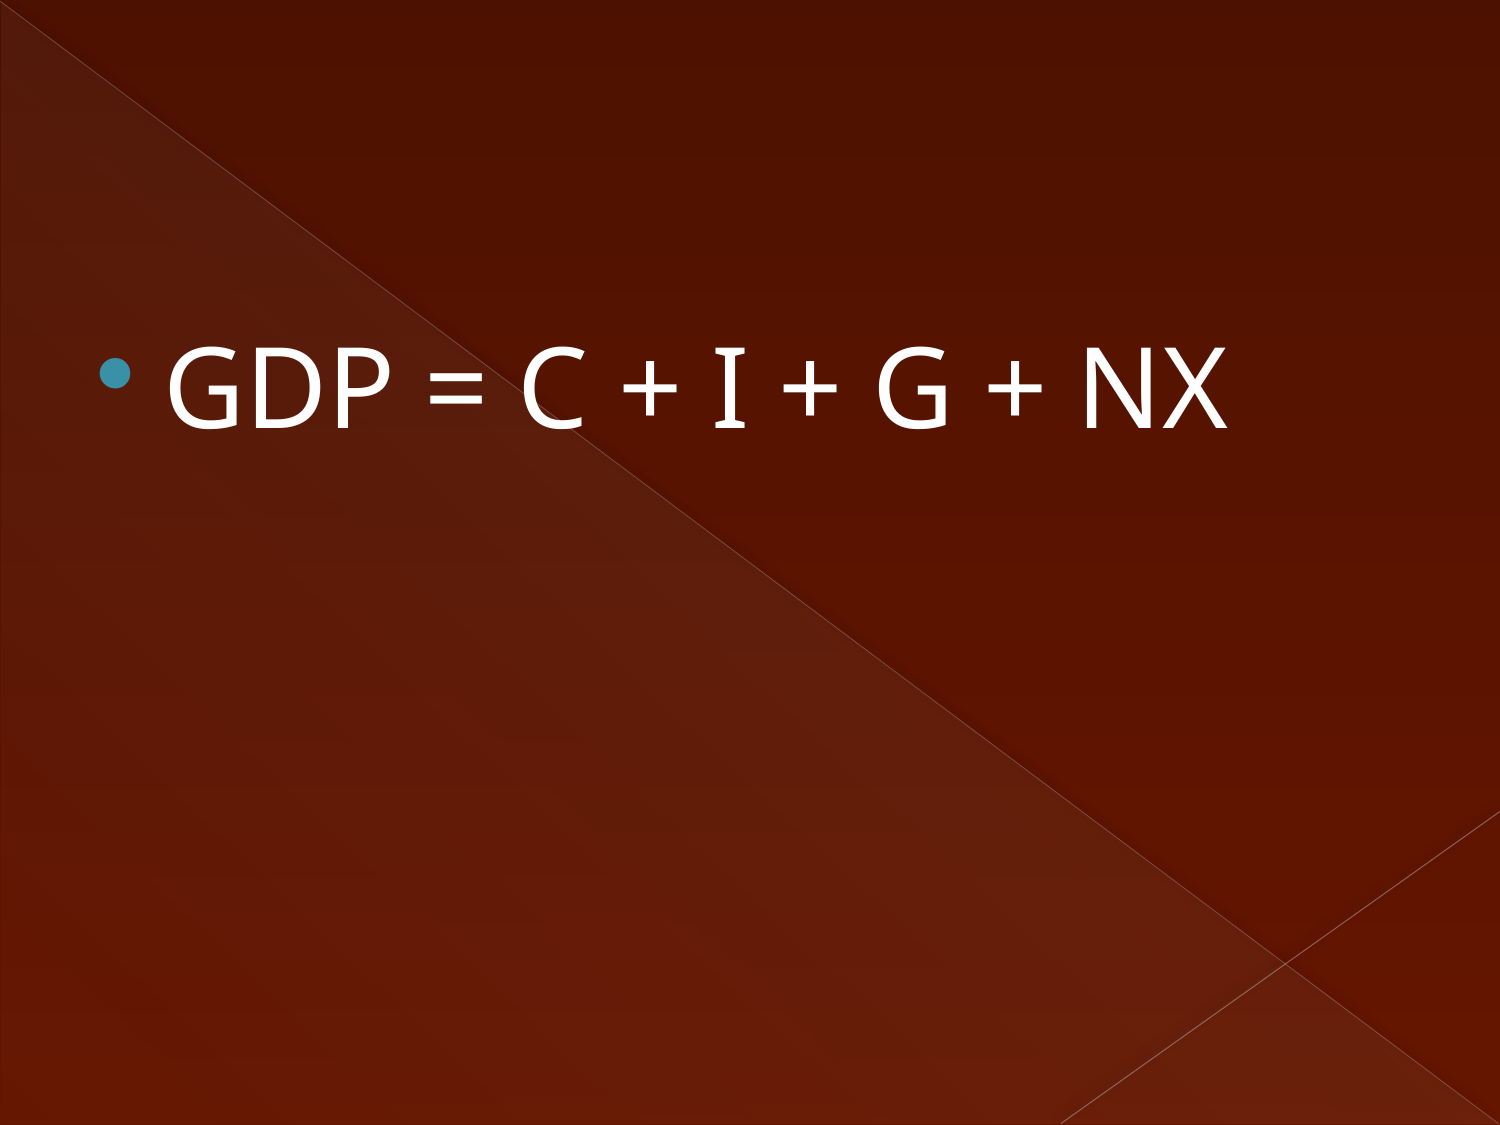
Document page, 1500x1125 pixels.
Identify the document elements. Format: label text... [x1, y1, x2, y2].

list GDP = C + I + G + NX [75, 308, 1425, 1059]
